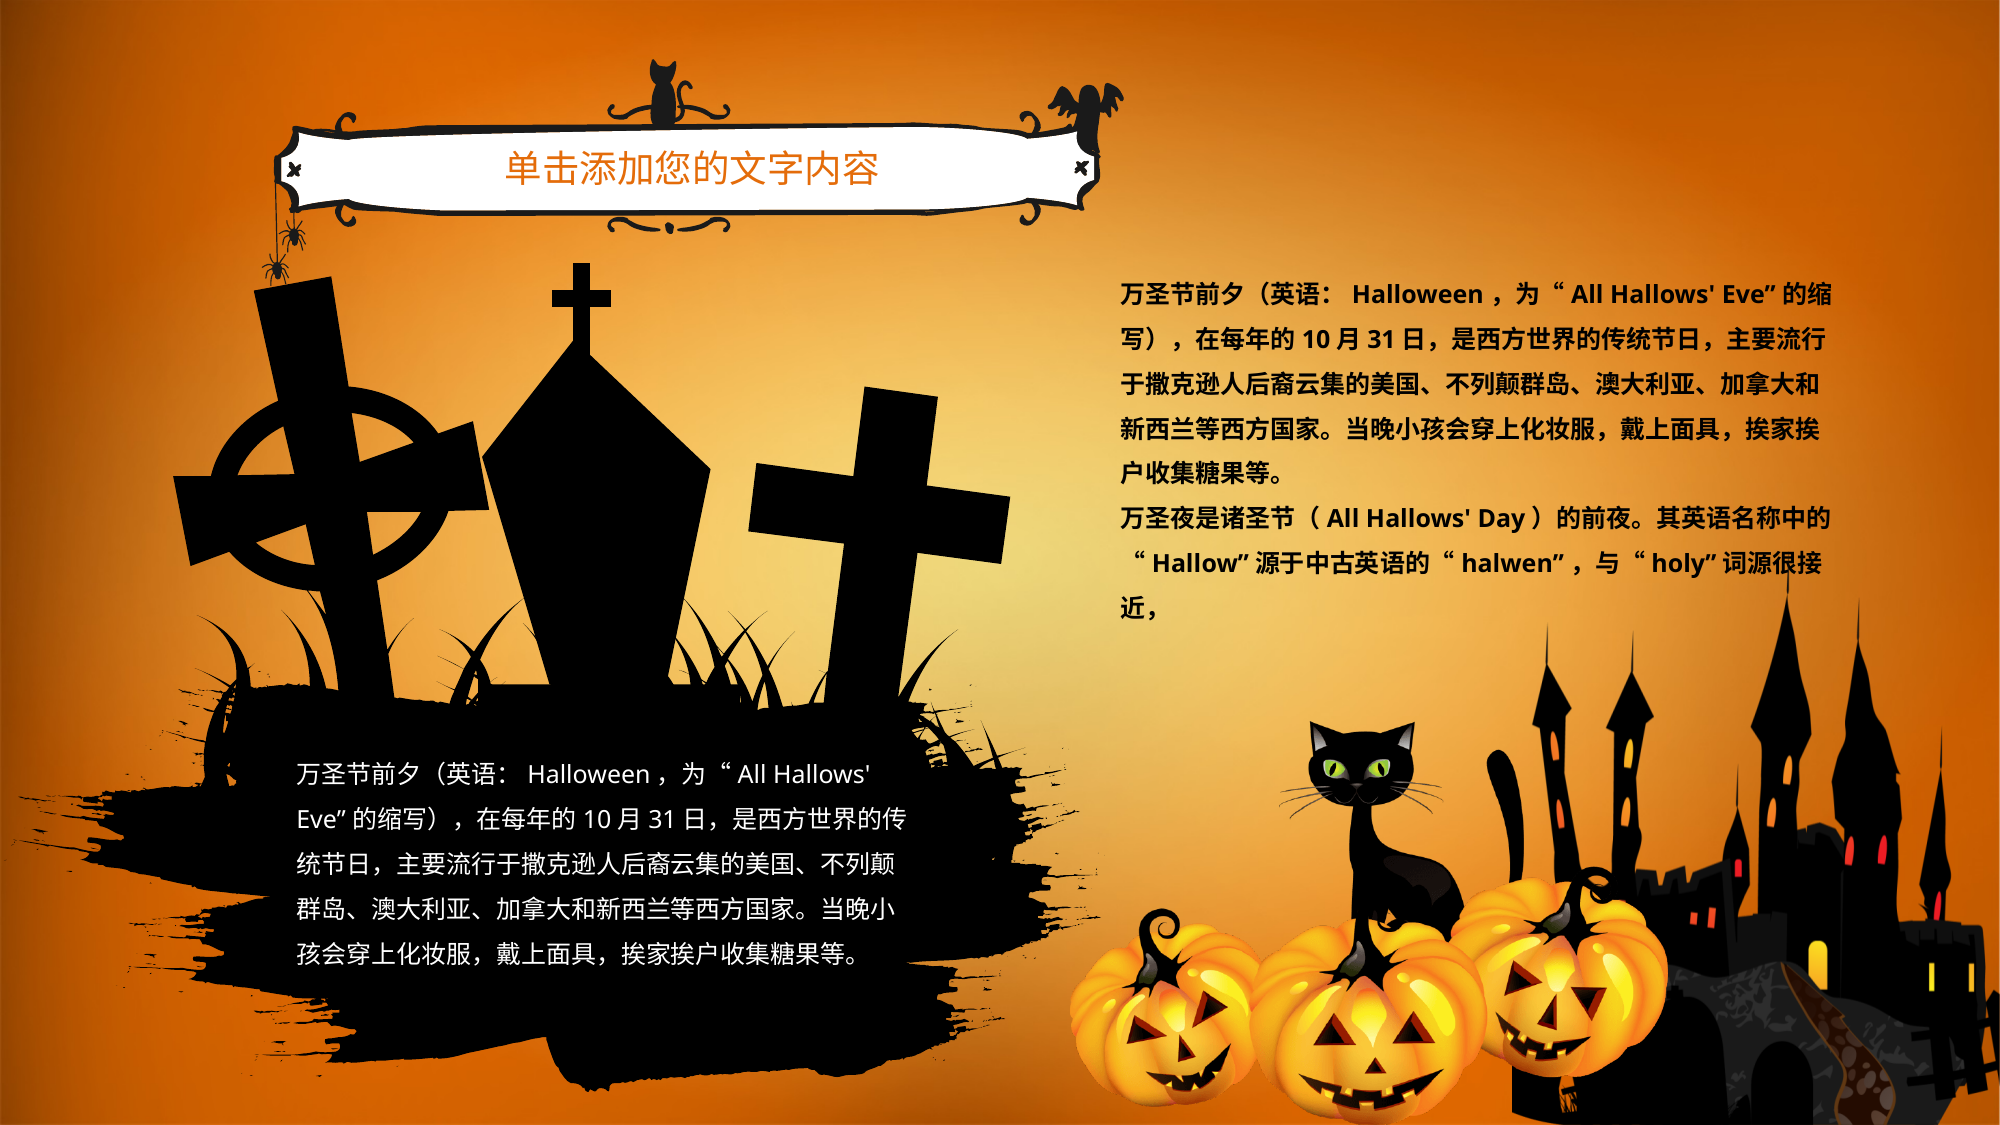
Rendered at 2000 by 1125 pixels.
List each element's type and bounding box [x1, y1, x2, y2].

picture [0, 0, 2000, 1125]
text_box [1070, 551, 2000, 1125]
